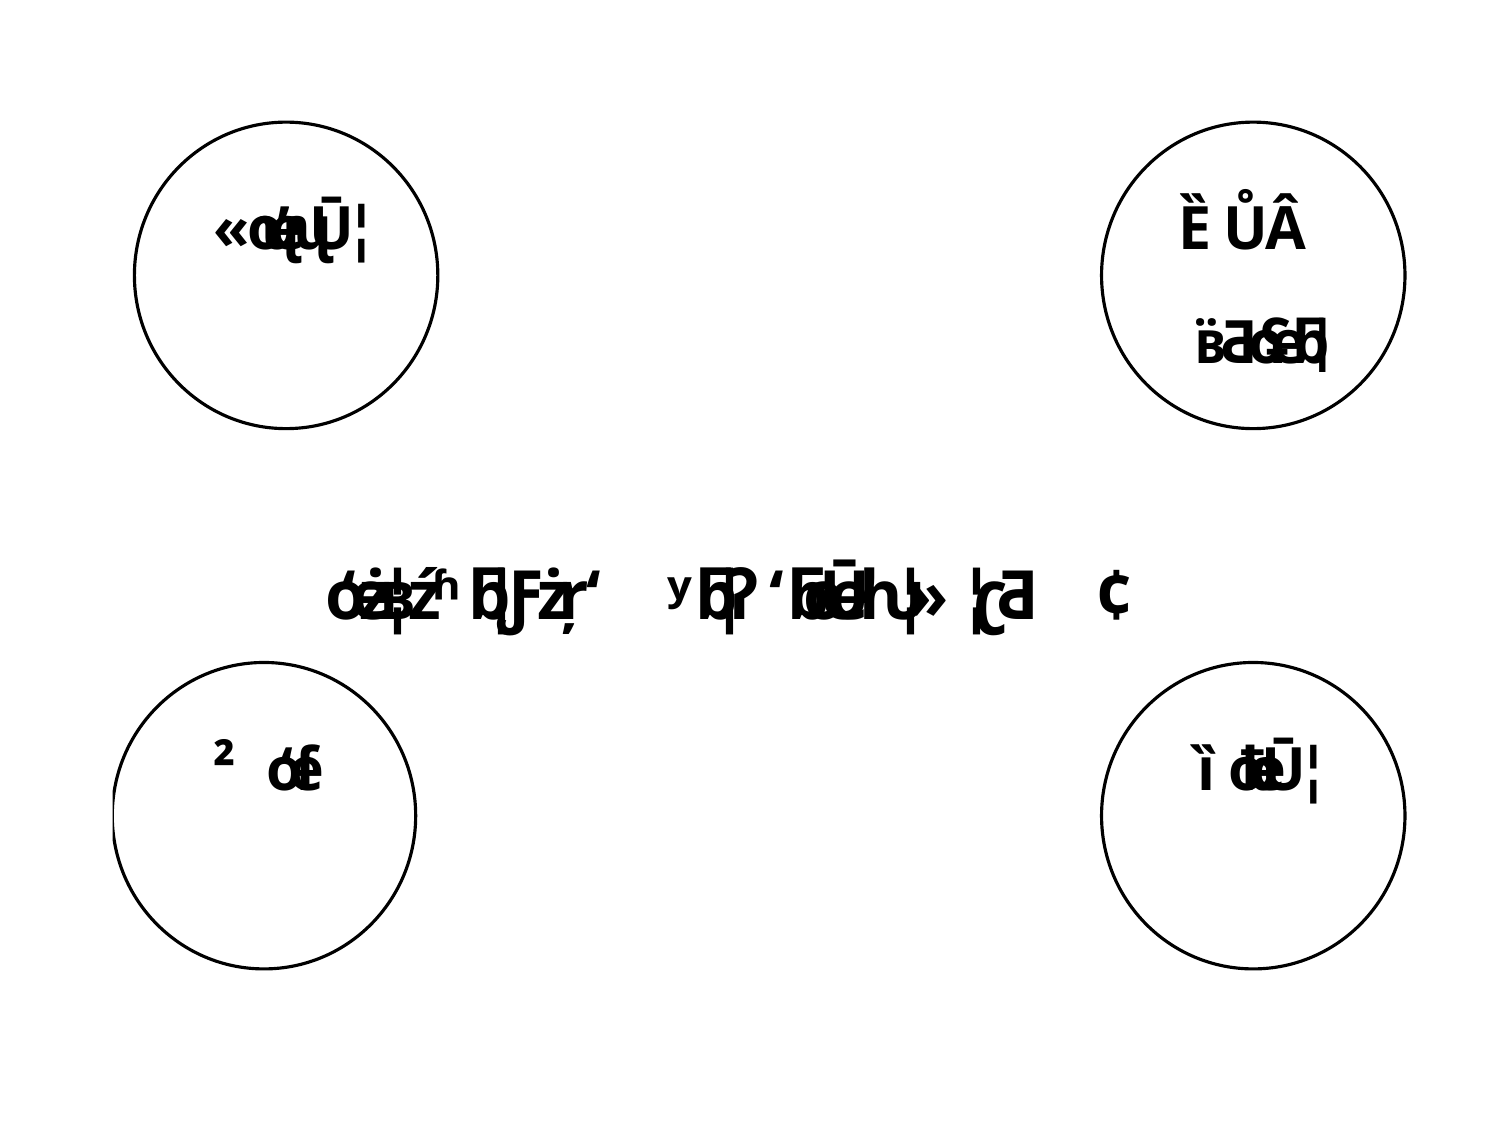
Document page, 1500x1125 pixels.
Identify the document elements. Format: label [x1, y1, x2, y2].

list [112, 0, 1475, 971]
